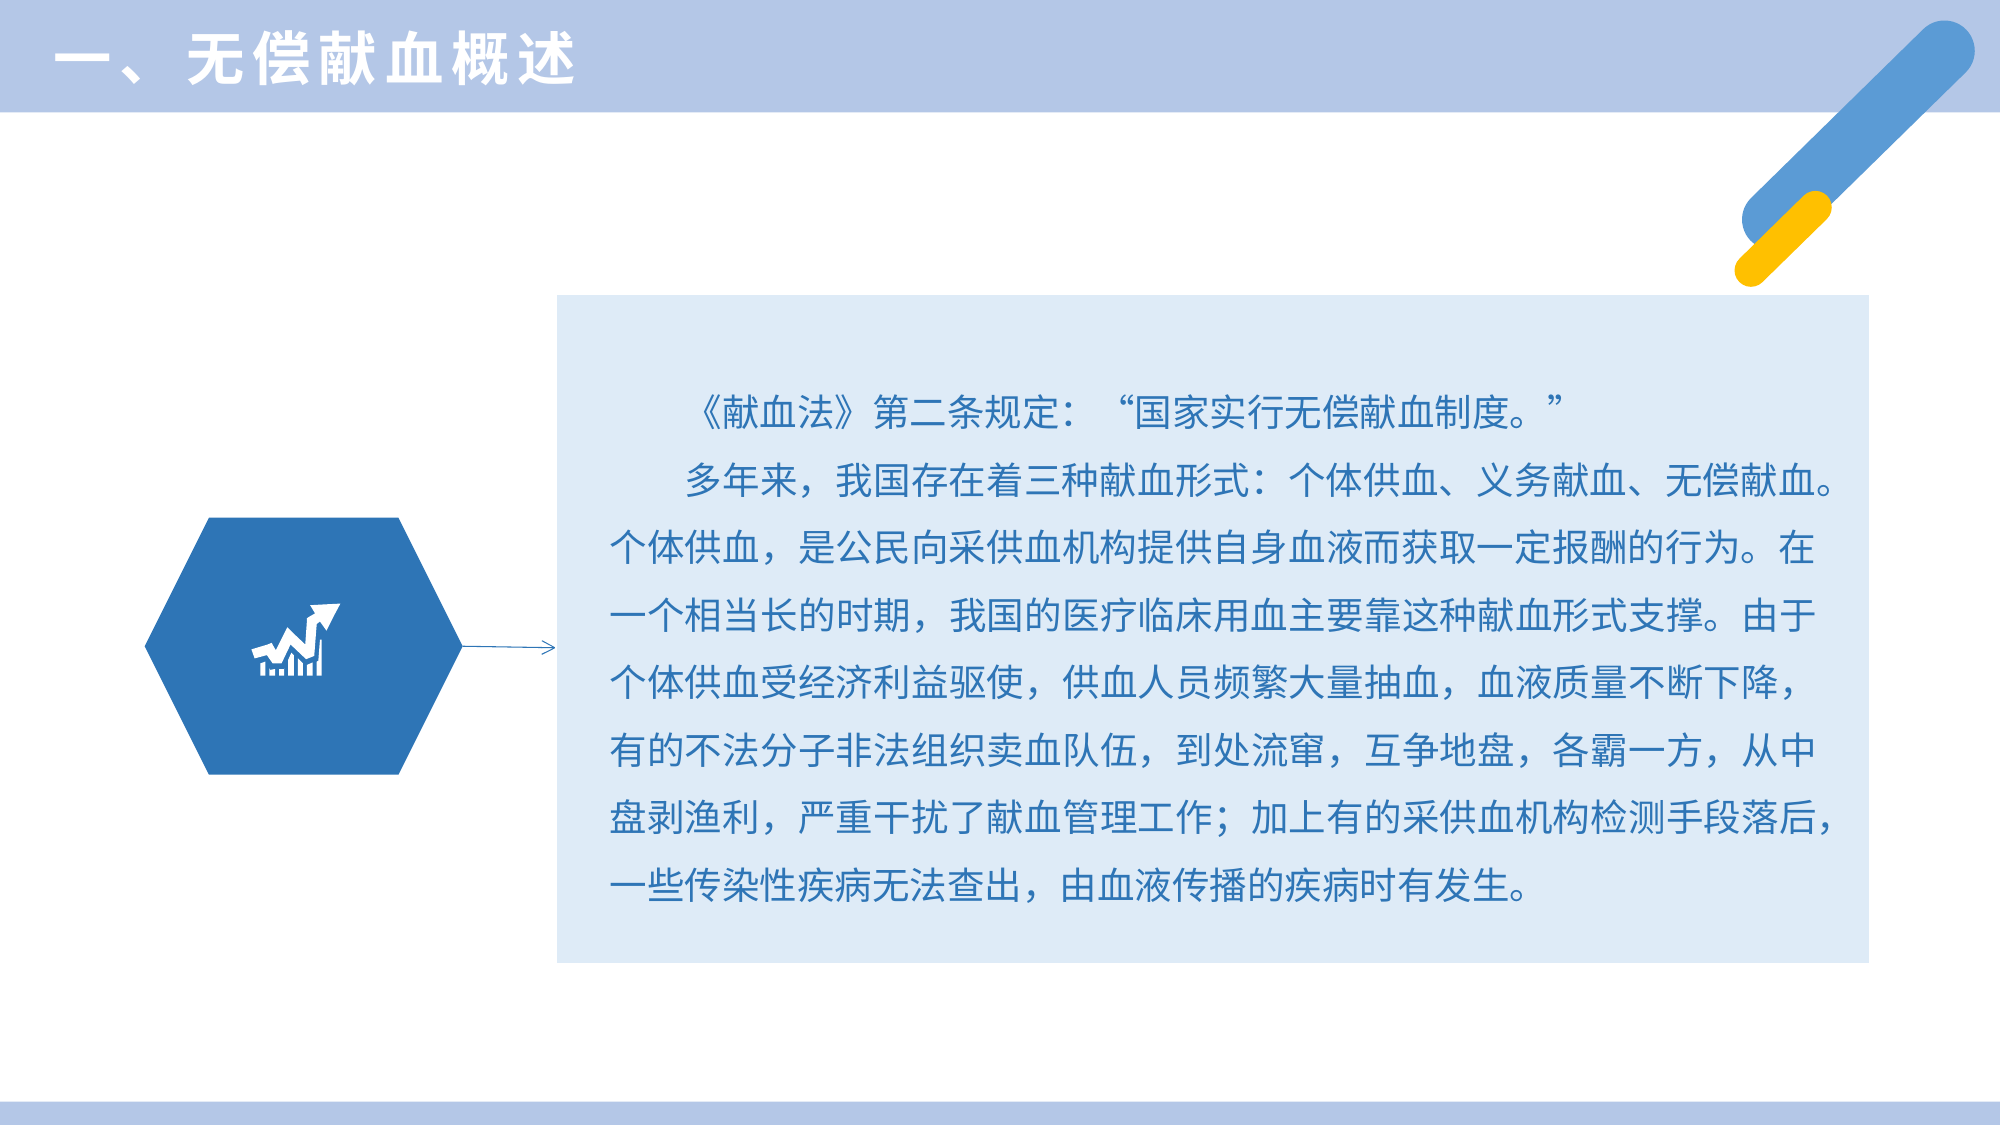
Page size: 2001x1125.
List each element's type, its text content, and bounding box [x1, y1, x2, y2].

text_box [316, 639, 322, 676]
text_box [143, 516, 464, 776]
text_box [251, 603, 341, 664]
text_box 经国 [555, 293, 1872, 965]
text_box [269, 668, 276, 676]
text_box [279, 668, 285, 676]
text_box 一、无偿献血概述 [41, 16, 589, 98]
text_box [306, 662, 313, 676]
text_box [1678, 116, 2000, 185]
text_box 《献血法》第二条规定：“国家实行无偿献血制度。” 多年来，我国存在着三种献血形式：个体供血、义务献血、无偿献血。个体供血，是公民向采供血机构提供自身血液而获取一定报酬的行为。在一个相当长的时期，我国的医疗临床用血主要靠这种献血形式支撑。由于个体供血受经济利益驱使，供血人员频繁大量抽血，血液质量不断下降，有的不法分子非法组织卖血队伍，到处流窜，互争地盘，各霸一方，从中盘剥渔利，严重干扰了献血管理工作；加上有的采供血机构检测手段落后，一些传染性疾病无法查出，由血液传播的疾病时有发生。 [594, 359, 1832, 915]
text_box [260, 661, 266, 676]
text_box [297, 658, 303, 676]
text_box [288, 652, 294, 676]
